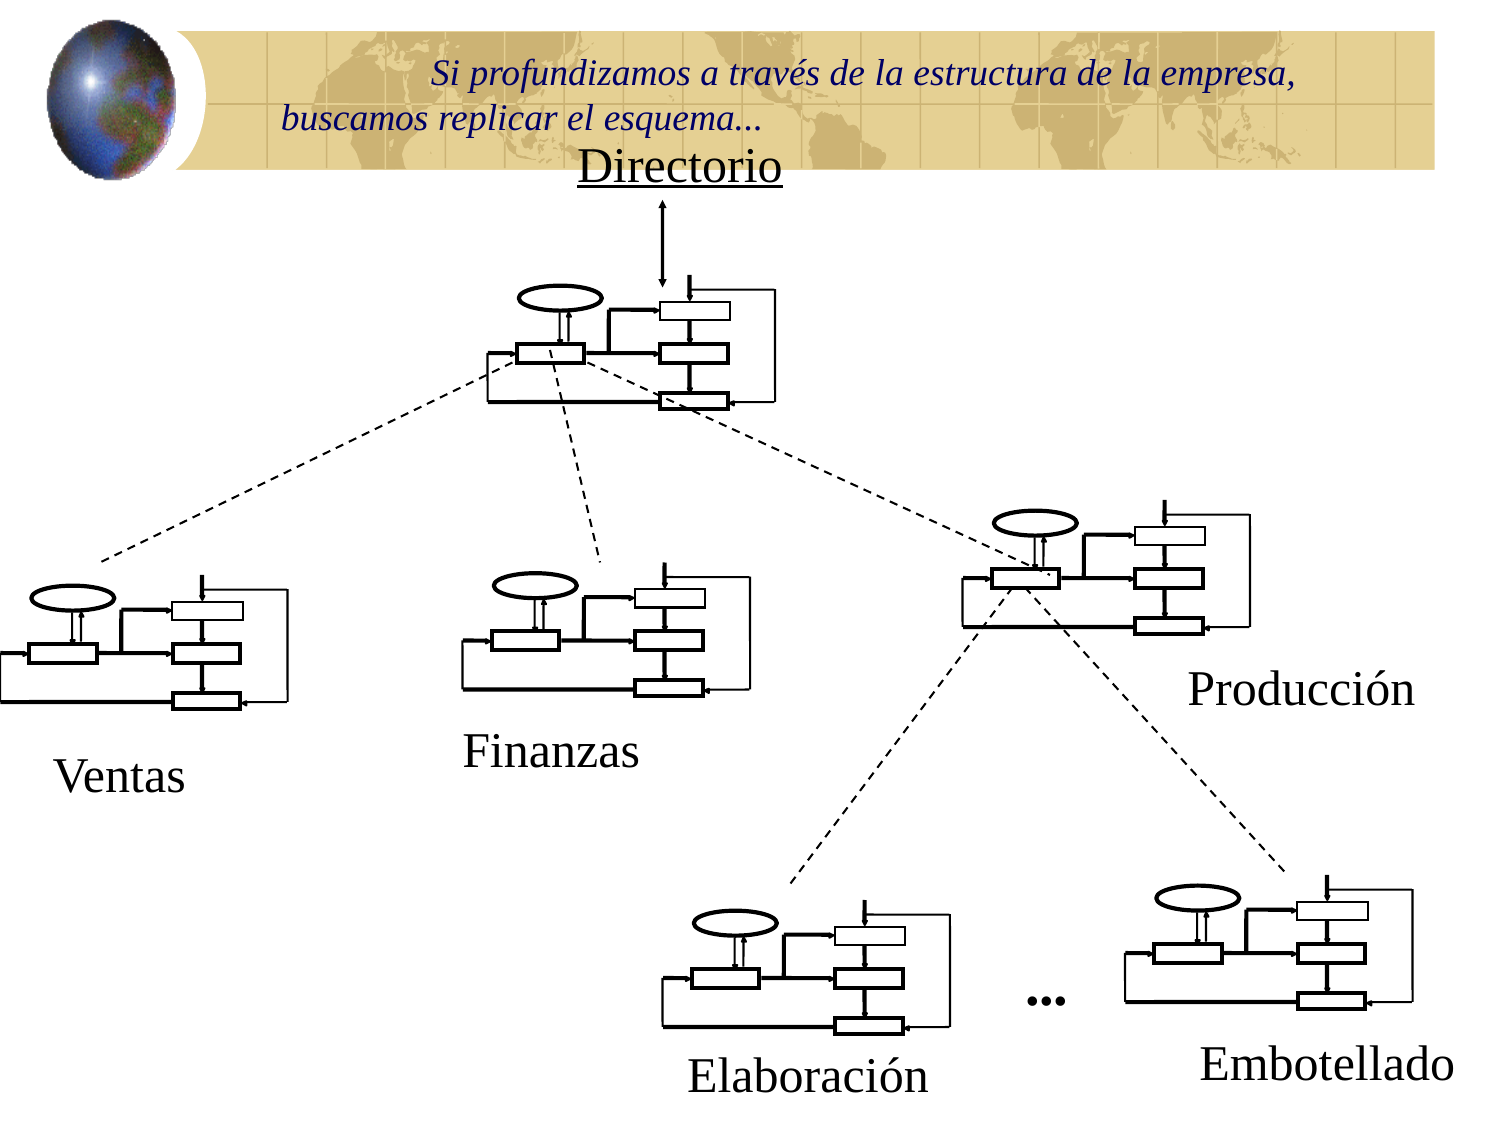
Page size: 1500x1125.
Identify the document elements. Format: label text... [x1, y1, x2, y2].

text_box Finanzas [447, 709, 656, 785]
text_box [962, 499, 1251, 651]
picture [42, 14, 190, 185]
text_box Ventas [37, 735, 202, 810]
text_box ... [1009, 939, 1084, 1025]
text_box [662, 899, 951, 1051]
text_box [1124, 874, 1413, 1026]
text_box Directorio [562, 124, 798, 200]
text_box [658, 199, 667, 273]
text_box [462, 562, 751, 713]
text_box Embotellado [1184, 1022, 1471, 1098]
title Si profundizamos a través de la estructura de la empresa, buscamos replicar el esquema... [265, 42, 1376, 143]
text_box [487, 274, 776, 426]
text_box Elaboración [671, 1059, 945, 1110]
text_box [0, 574, 288, 726]
text_box Producción [1172, 647, 1431, 723]
